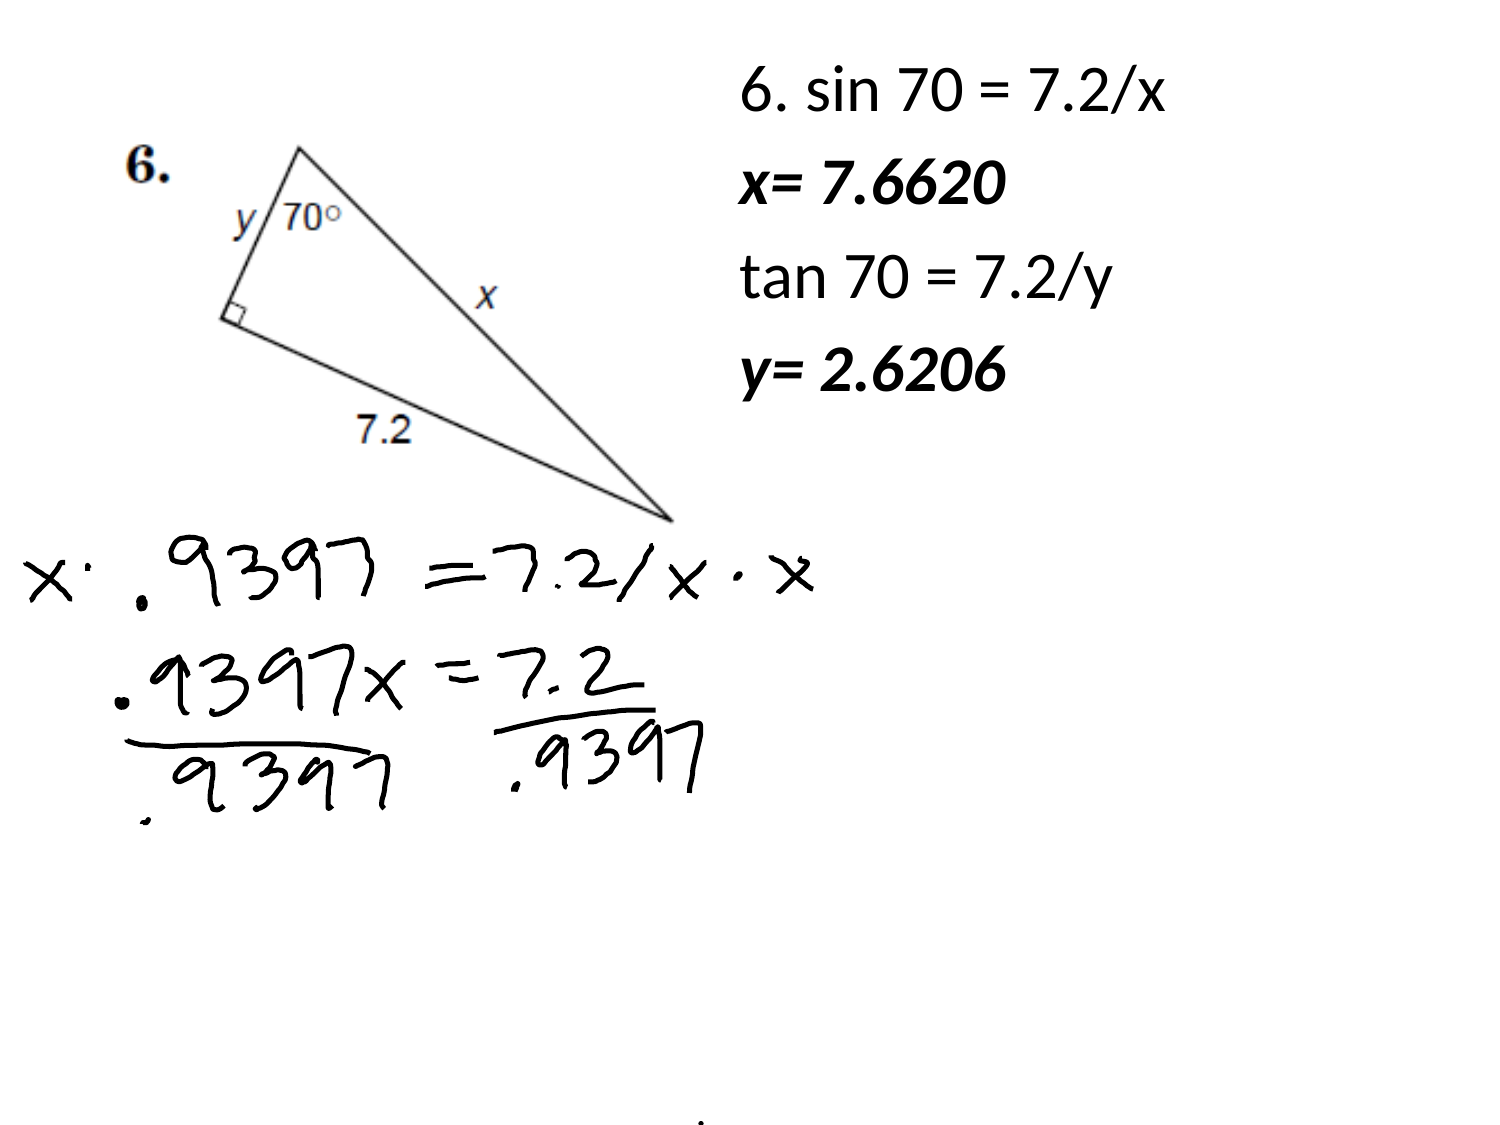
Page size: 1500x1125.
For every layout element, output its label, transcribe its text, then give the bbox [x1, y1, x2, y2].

text_box [429, 564, 473, 569]
text_box [49, 579, 73, 600]
text_box [735, 573, 741, 581]
text_box 6. sin 70 = 7.2/x x= 7.6620 tan 70 = 7.2/y y= 2.6206 [724, 37, 1475, 413]
text_box [796, 577, 814, 590]
text_box [24, 562, 49, 580]
text_box [228, 552, 277, 599]
text_box [770, 555, 792, 574]
text_box [283, 552, 310, 570]
text_box [202, 552, 220, 607]
text_box [425, 575, 486, 588]
text_box [566, 552, 617, 586]
text_box [137, 596, 146, 610]
text_box [669, 565, 684, 584]
text_box [493, 552, 536, 592]
text_box [311, 552, 320, 599]
text_box [669, 561, 707, 599]
text_box [333, 552, 373, 597]
text_box [170, 552, 199, 564]
picture [62, 87, 715, 543]
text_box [116, 645, 701, 825]
text_box [777, 557, 809, 594]
text_box [684, 584, 699, 599]
text_box [618, 552, 650, 602]
text_box [29, 561, 66, 602]
